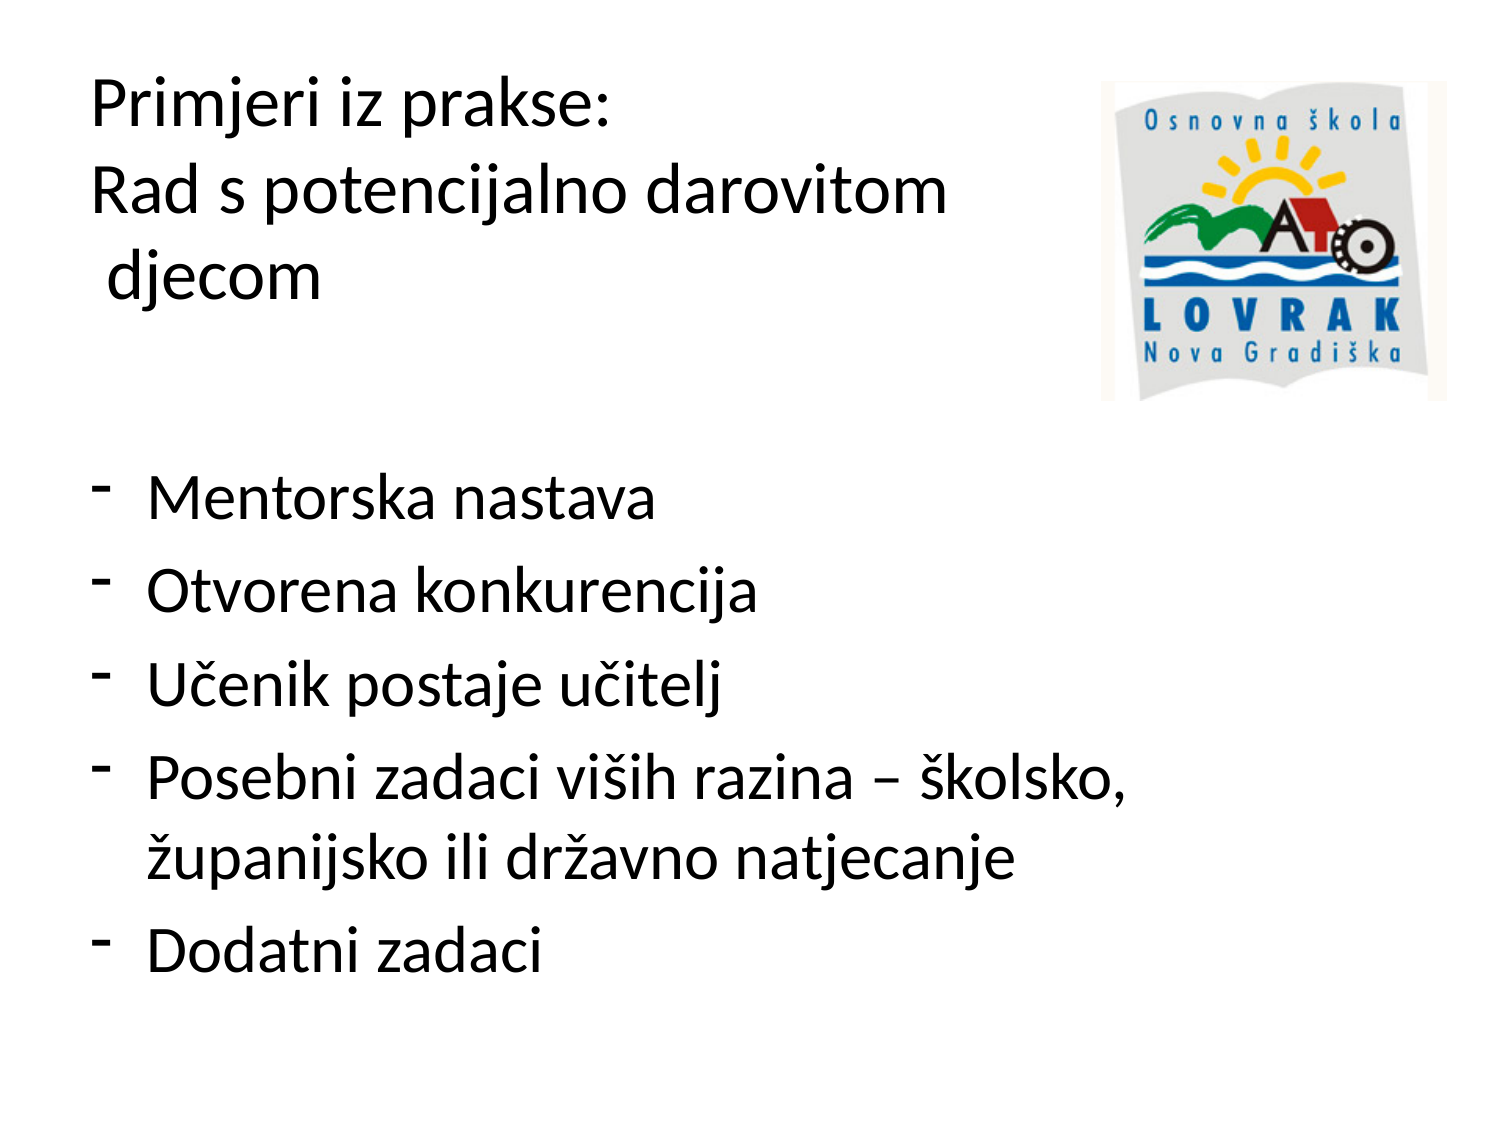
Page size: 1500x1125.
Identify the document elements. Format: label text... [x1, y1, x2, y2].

title Primjeri iz prakse: Rad s potencijalno darovitom djecom [75, 45, 1425, 351]
list Mentorska nastava Otvorena konkurencija Učenik postaje učitelj Posebni zadaci viših razina – školsko, županijsko ili državno natjecanje Dodatni zadaci [75, 351, 1425, 1079]
picture [1101, 81, 1448, 401]
